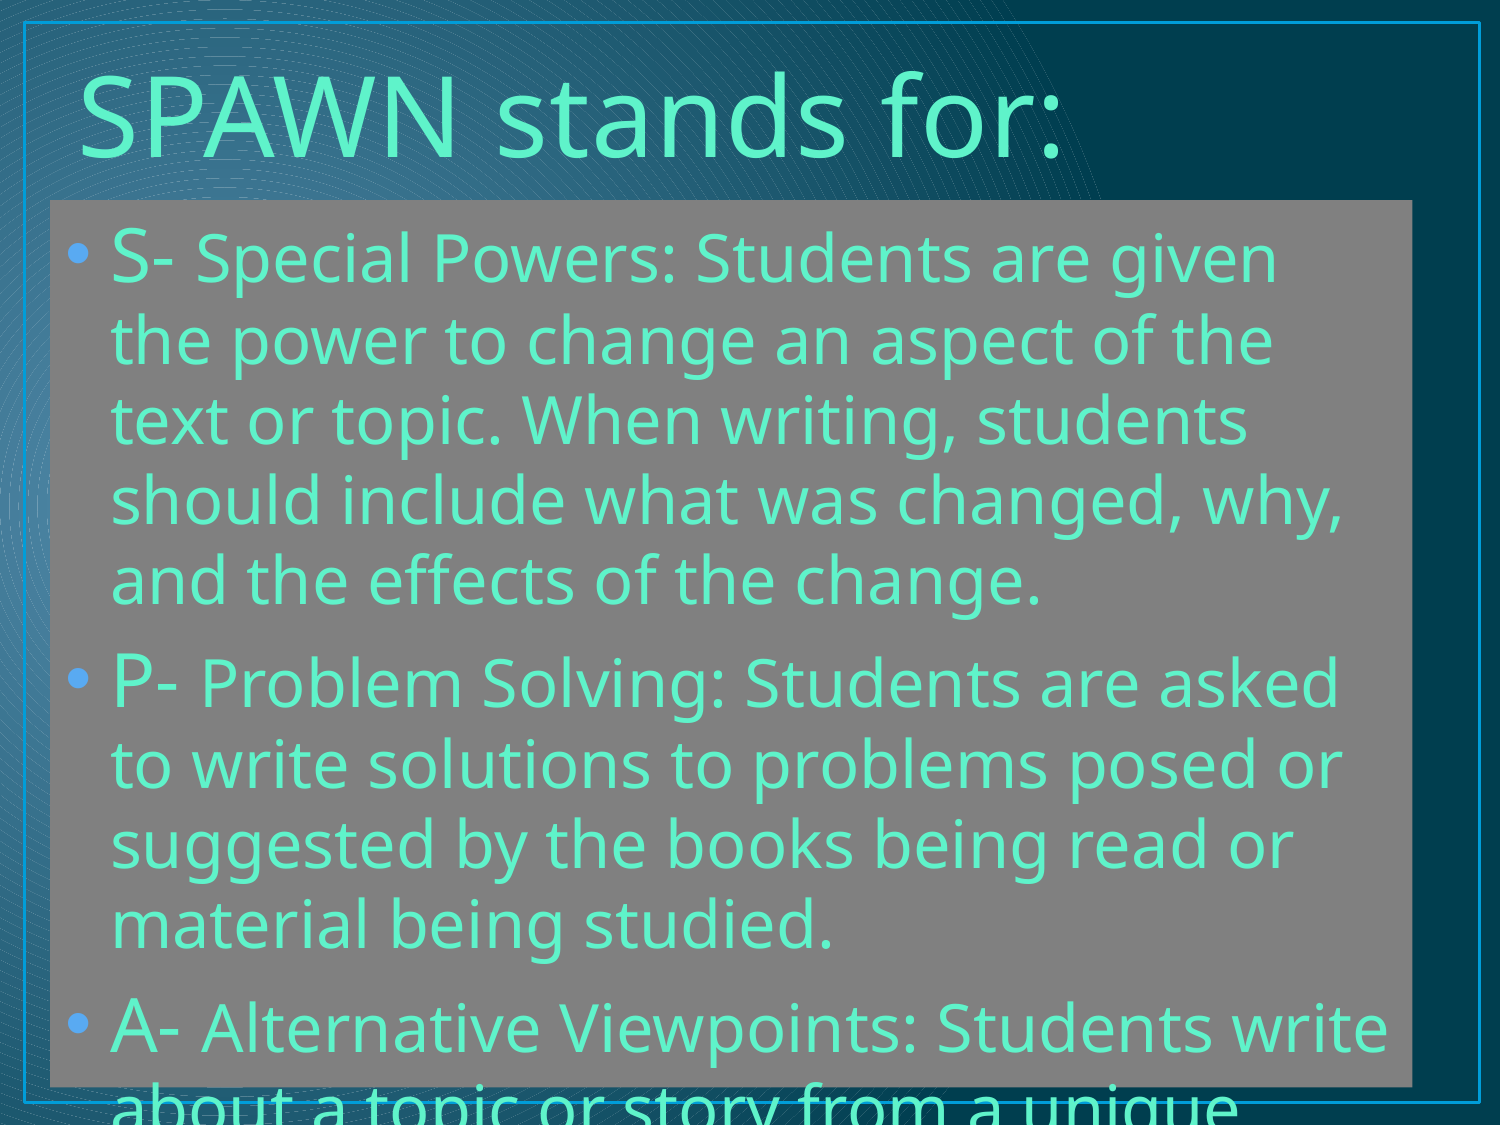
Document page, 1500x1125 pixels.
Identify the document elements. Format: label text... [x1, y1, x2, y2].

title SPAWN stands for: [62, 0, 1413, 188]
list S- Special Powers: Students are given the power to change an aspect of the text or topic. When writing, students should include what was changed, why, and the effects of the change. P- Problem Solving: Students are asked to write solutions to problems posed or suggested by the books being read or material being studied. A- Alternative Viewpoints: Students write about a topic or story from a unique perspective. [50, 200, 1413, 1088]
